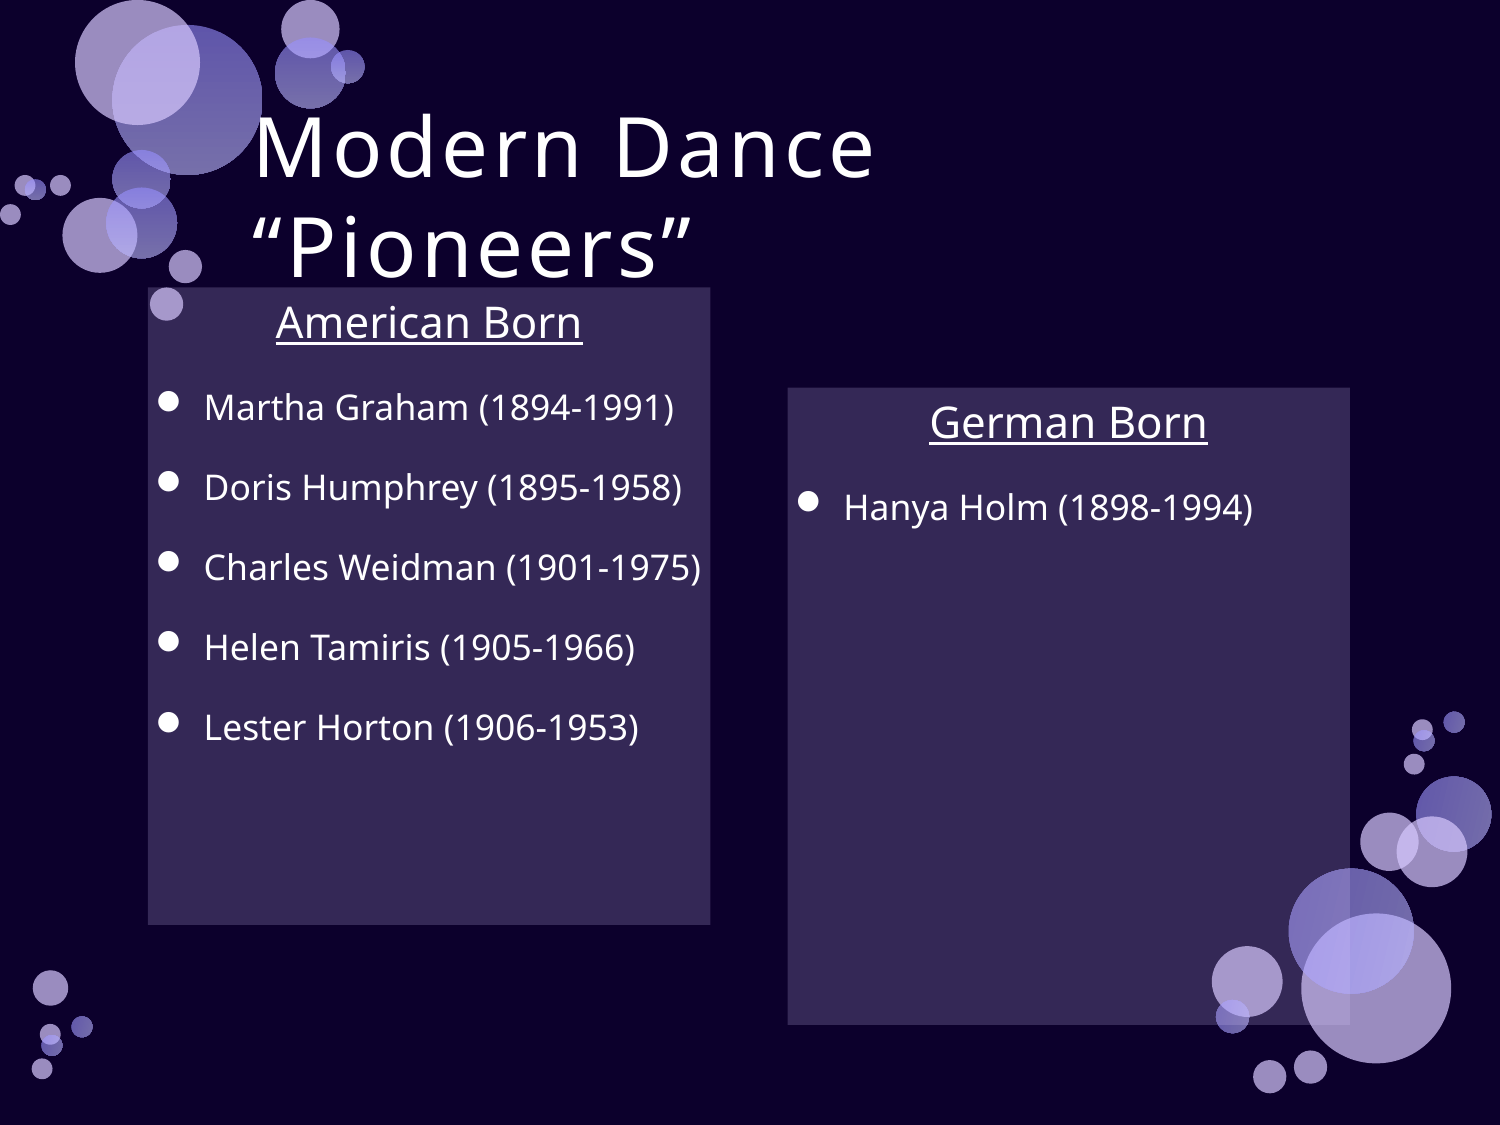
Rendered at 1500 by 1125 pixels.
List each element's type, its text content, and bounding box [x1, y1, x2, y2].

list American Born Martha Graham (1894-1991) Doris Humphrey (1895-1958) Charles Weidman (1901-1975) Helen Tamiris (1905-1966) Lester Horton (1906-1953) [147, 287, 711, 925]
list German Born Hanya Holm (1898-1994) [787, 387, 1350, 1025]
title Modern Dance “Pioneers” [237, 99, 1325, 288]
